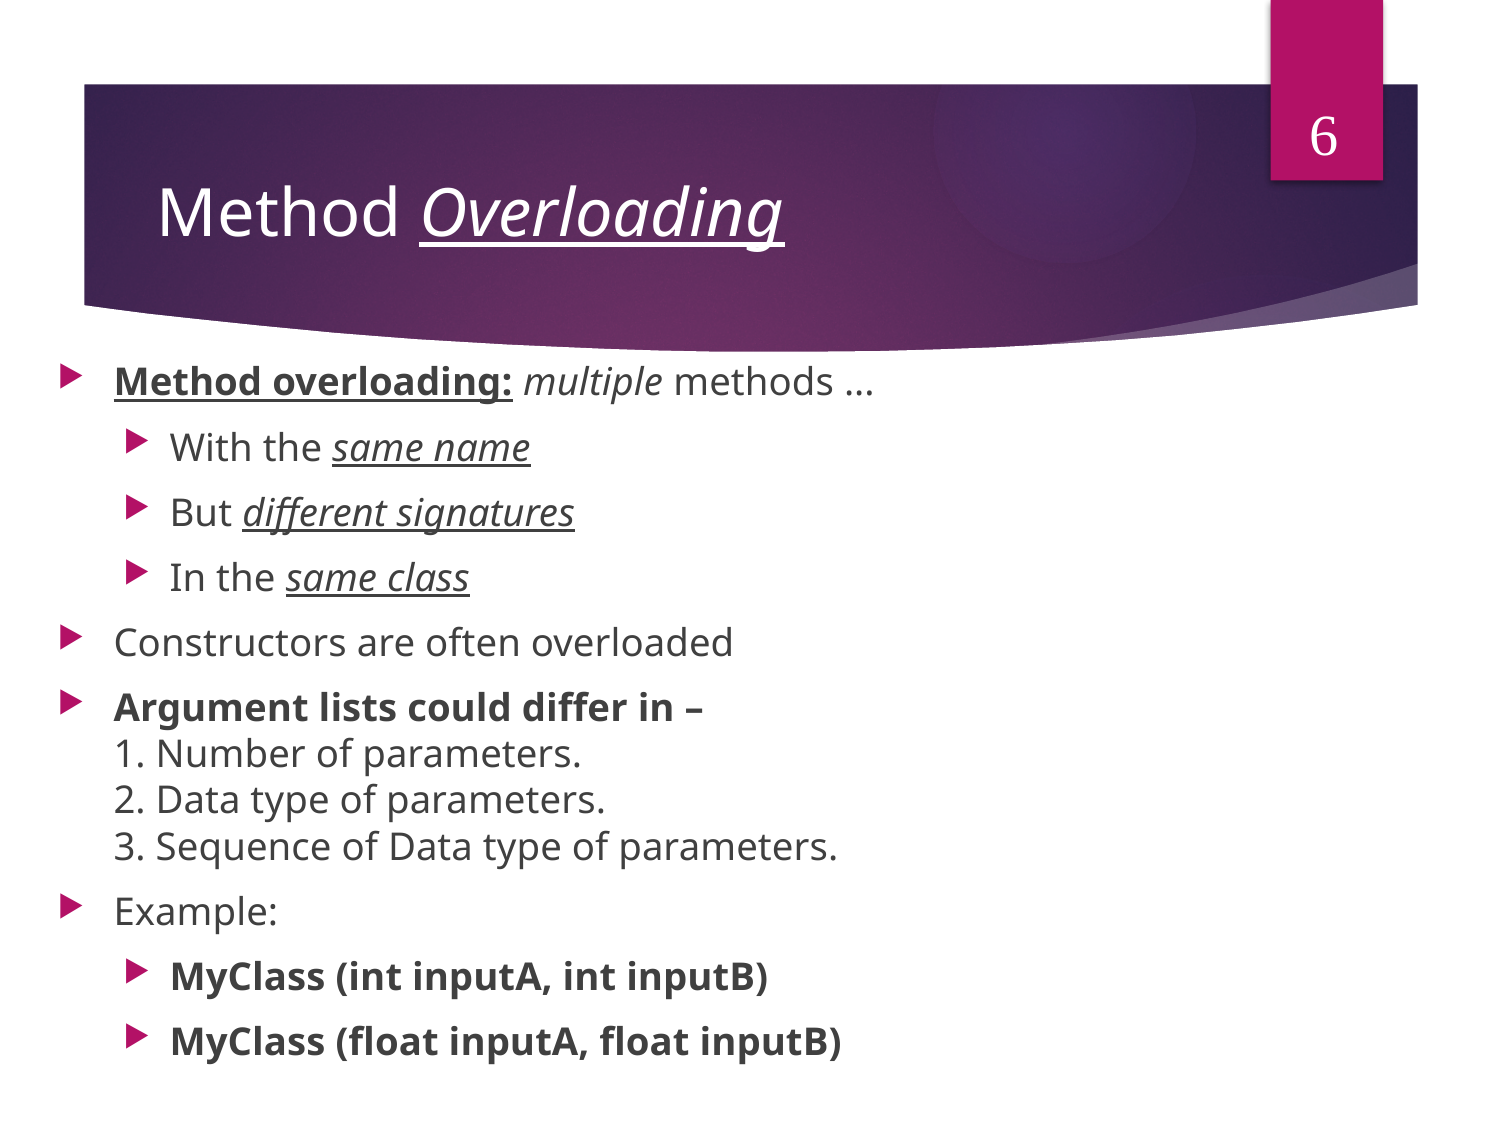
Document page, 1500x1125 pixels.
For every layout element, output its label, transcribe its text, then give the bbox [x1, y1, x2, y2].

slide_number 6 [1259, 48, 1390, 175]
title Method Overloading [141, 152, 1183, 269]
list Method overloading: multiple methods ... With the same name But different signatures In the same class Constructors are often overloaded Argument lists could differ in – 1. Number of parameters. 2. Data type of parameters. 3. Sequence of Data type of parameters. Example: MyClass (int inputA, int inputB) MyClass (float inputA, float inputB) [42, 350, 1500, 1075]
